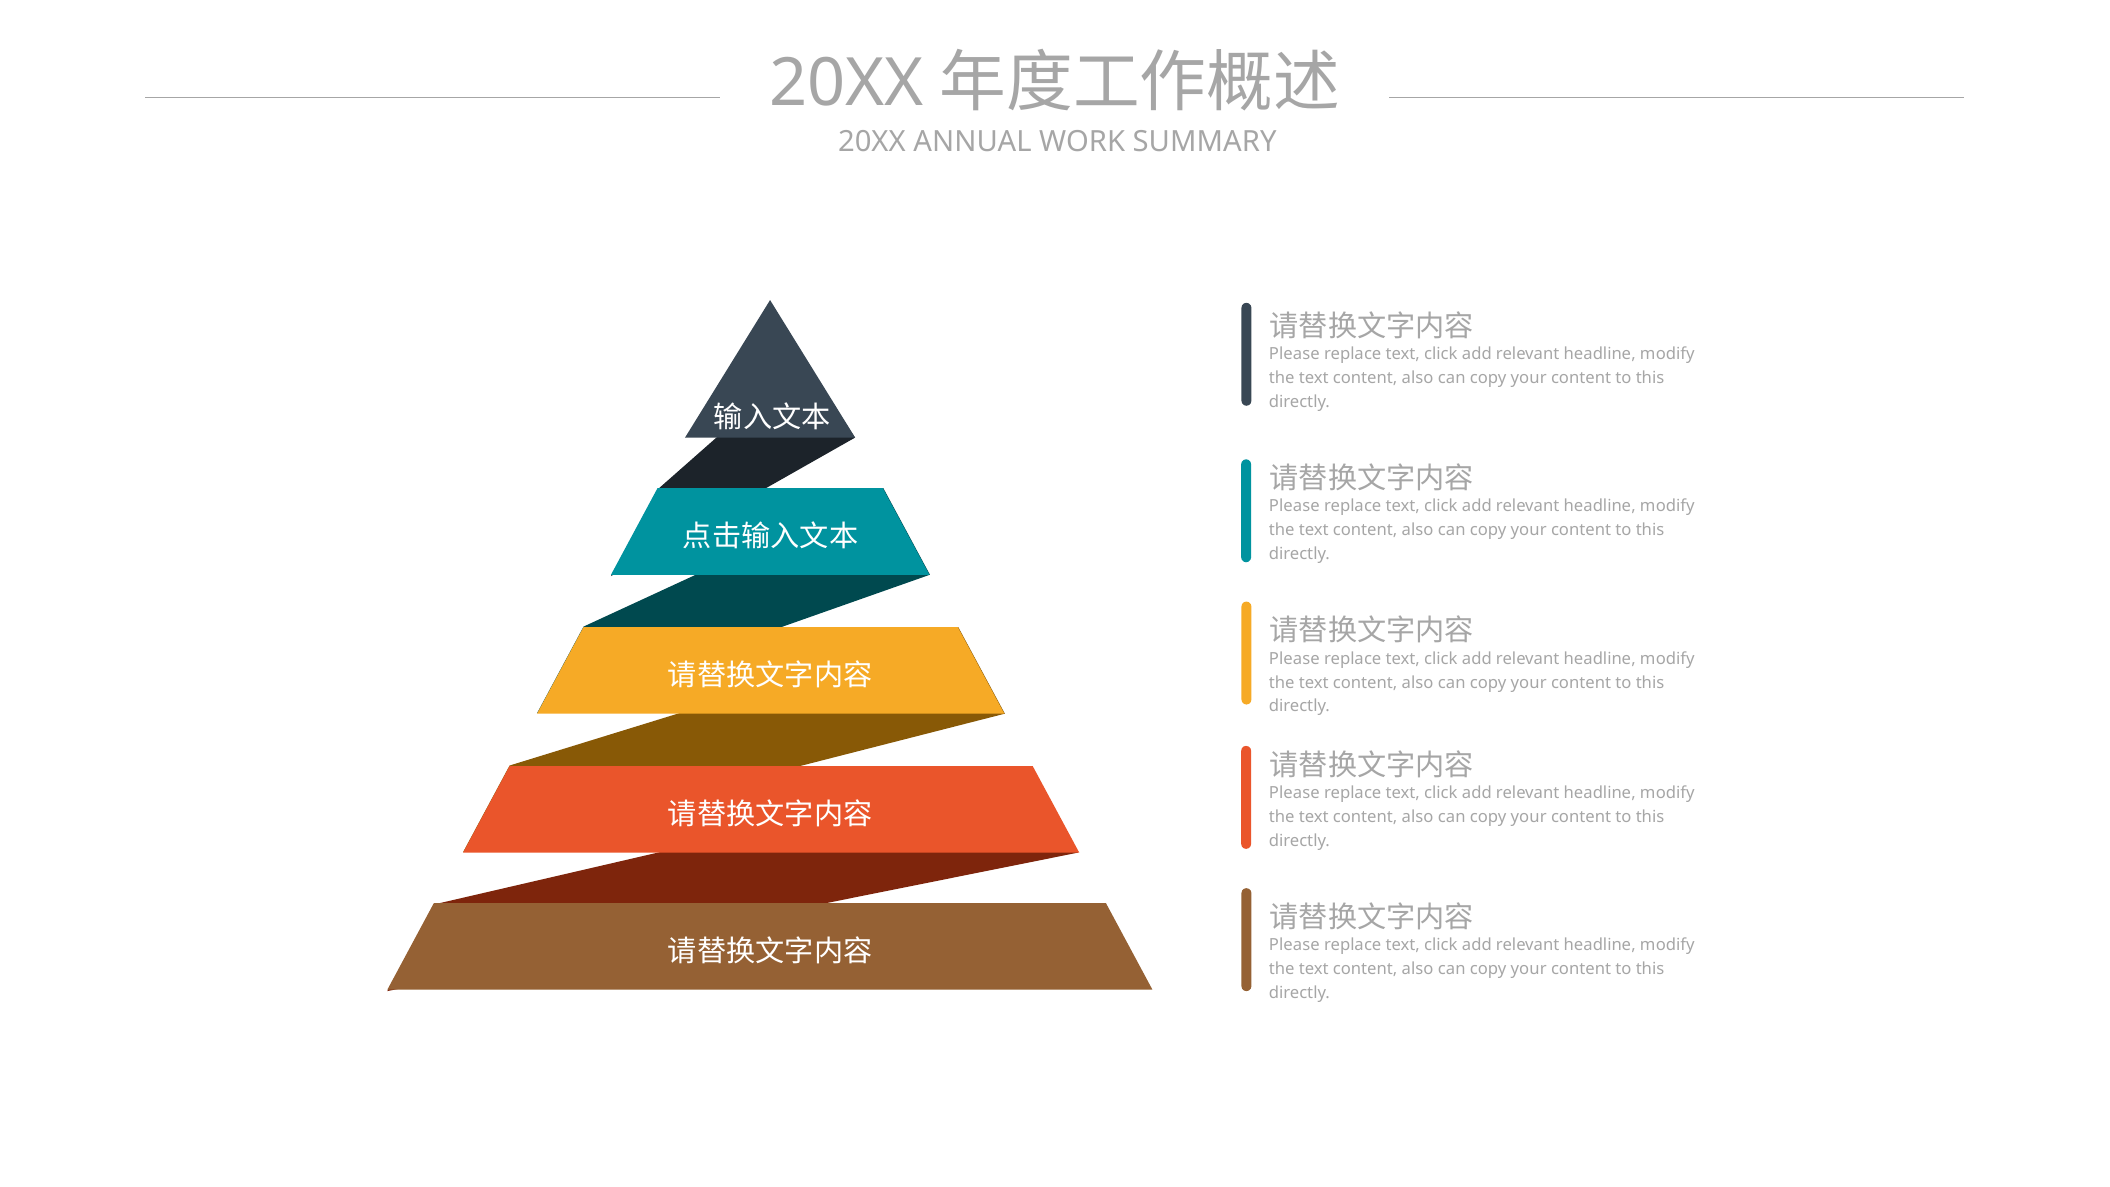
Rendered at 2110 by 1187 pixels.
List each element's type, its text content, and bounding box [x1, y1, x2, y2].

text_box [610, 488, 930, 575]
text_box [1268, 452, 1712, 563]
text_box 20XX ANNUAL WORK SUMMARY [824, 122, 1291, 158]
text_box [684, 300, 857, 448]
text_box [1268, 891, 1712, 1001]
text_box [1268, 300, 1712, 410]
text_box [1240, 458, 1253, 564]
text_box 20XX年度工作概述 [730, 98, 1379, 119]
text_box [387, 903, 1153, 990]
text_box [440, 853, 1077, 903]
text_box 20XX年度工作概述 [730, 38, 1379, 96]
text_box [1240, 301, 1253, 407]
text_box [659, 448, 837, 488]
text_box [463, 766, 1080, 853]
text_box [583, 575, 930, 627]
text_box [1240, 886, 1253, 993]
text_box [1240, 744, 1253, 850]
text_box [536, 627, 1005, 714]
text_box [509, 714, 1004, 766]
text_box [1240, 600, 1253, 706]
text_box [1268, 739, 1712, 849]
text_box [1268, 604, 1712, 715]
